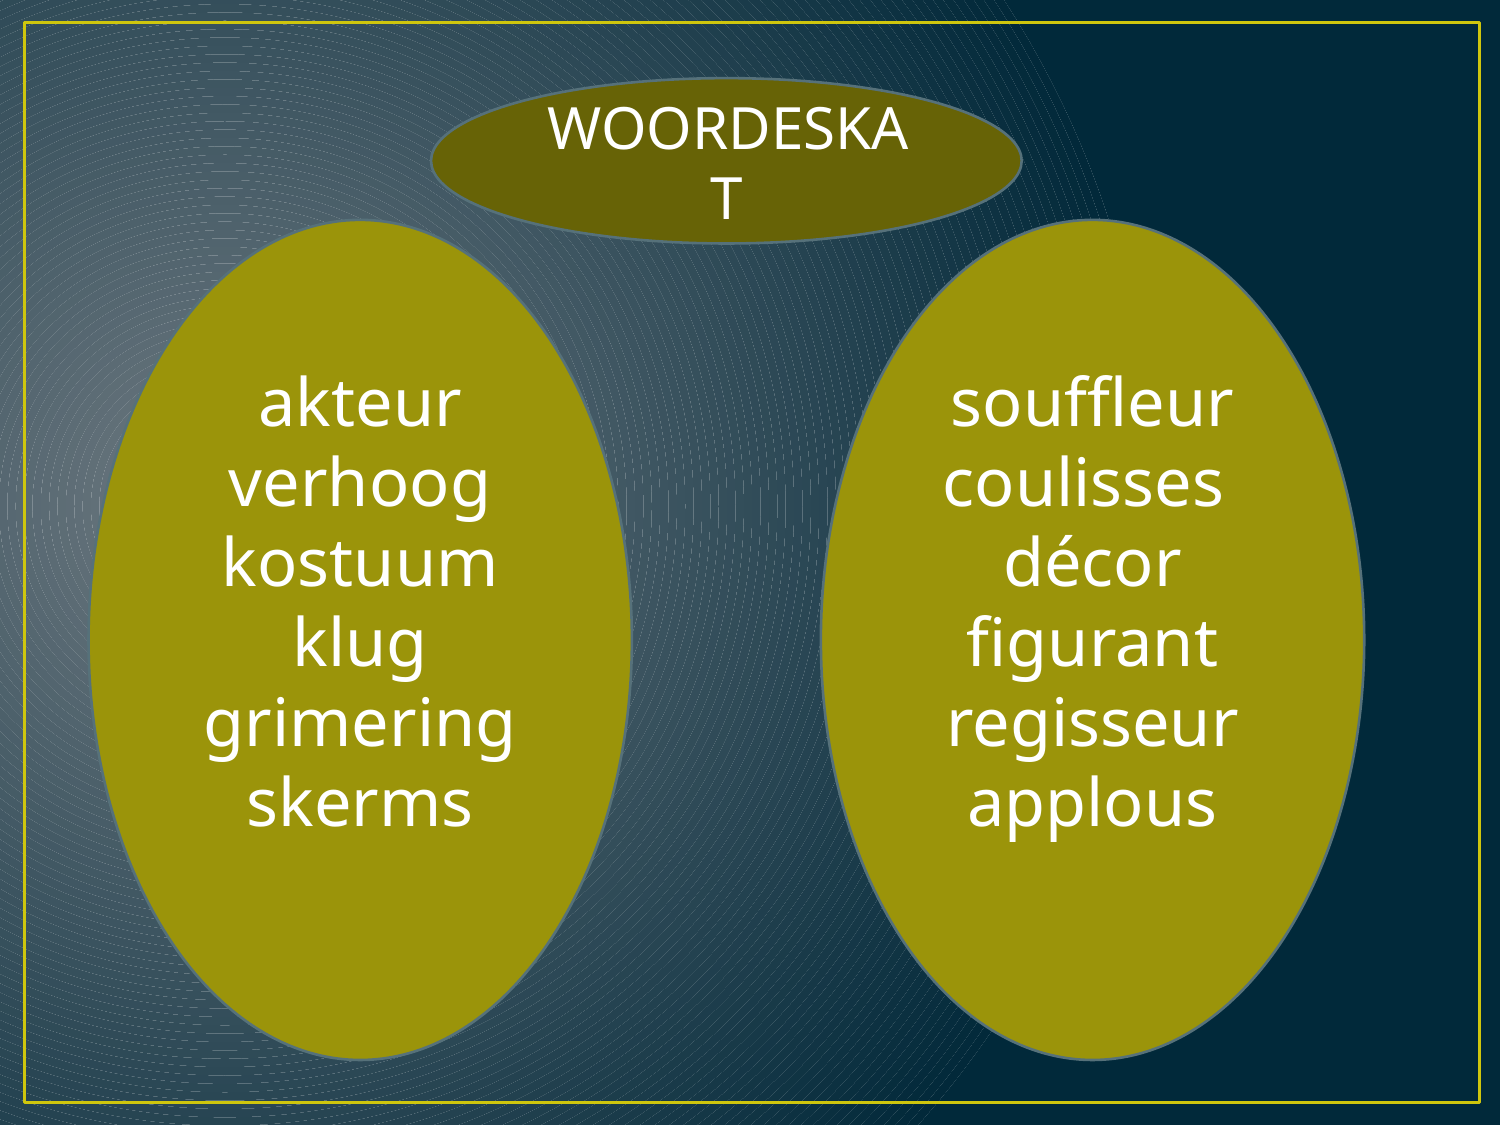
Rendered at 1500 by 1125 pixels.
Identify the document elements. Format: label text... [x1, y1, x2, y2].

text_box souffleur coulisses décor figurant regisseur applous [819, 218, 1366, 1062]
text_box akteur verhoog kostuum klug grimering skerms [87, 218, 634, 1062]
text_box WOORDESKAT [429, 76, 1023, 245]
